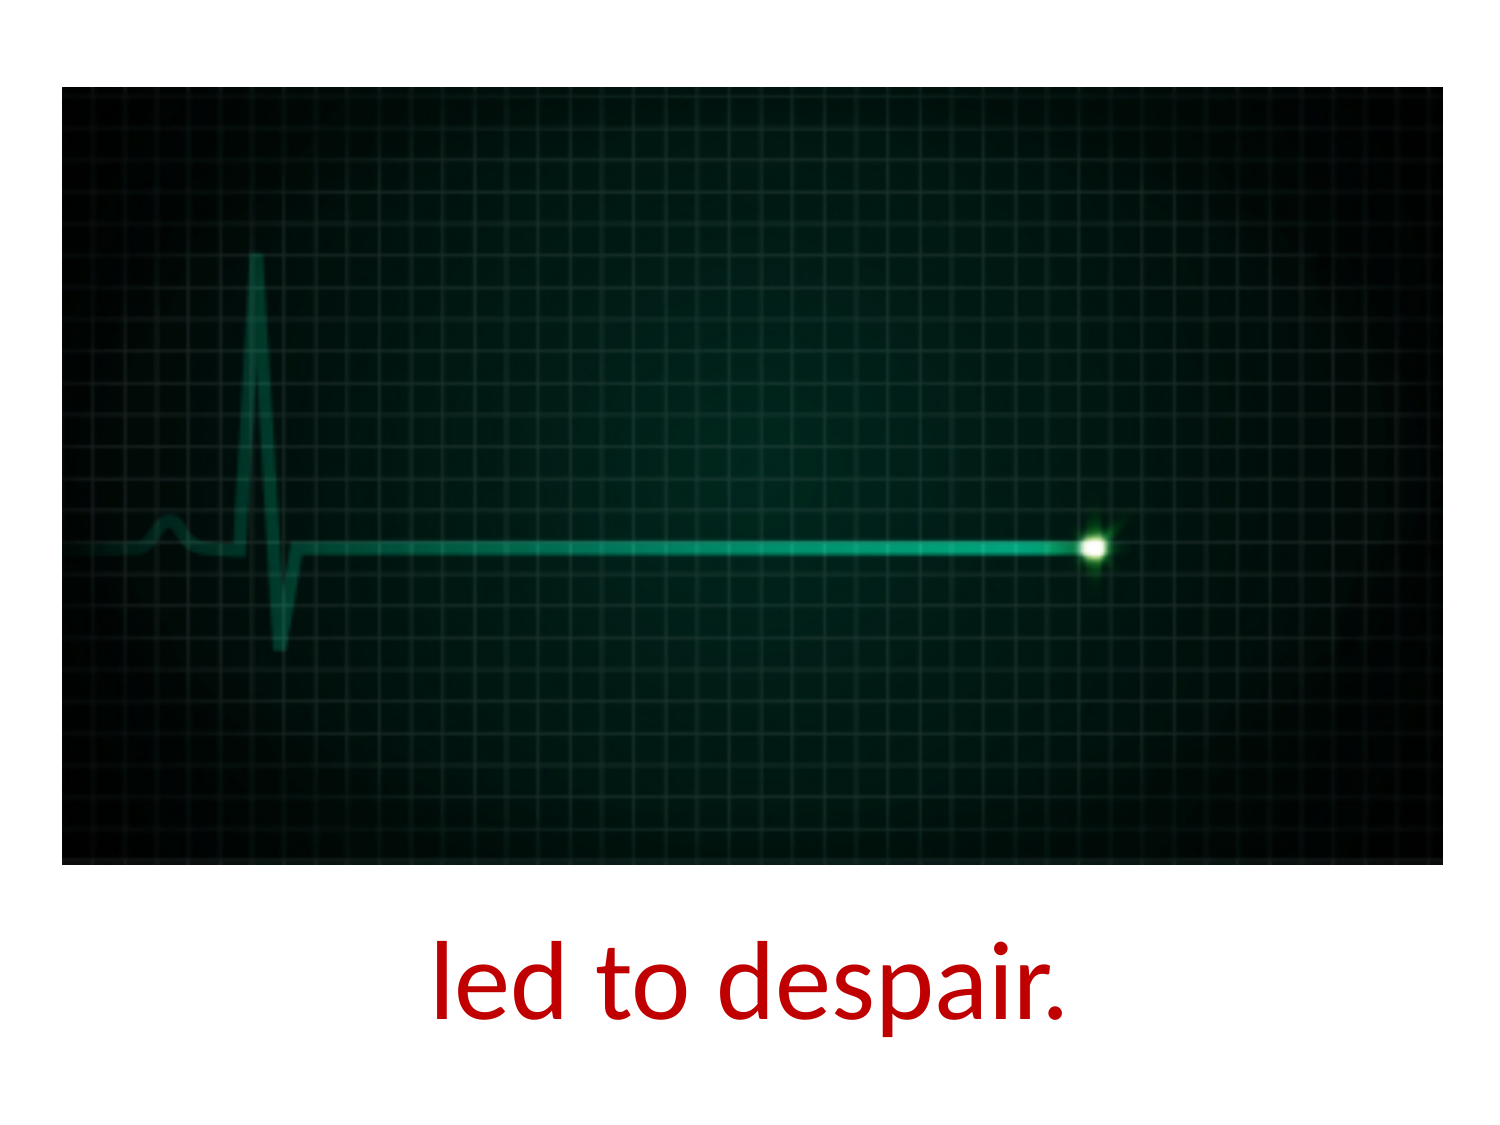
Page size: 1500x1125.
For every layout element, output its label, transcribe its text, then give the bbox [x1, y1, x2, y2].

picture [62, 87, 1443, 865]
text_box led to despair. [137, 899, 1363, 1050]
